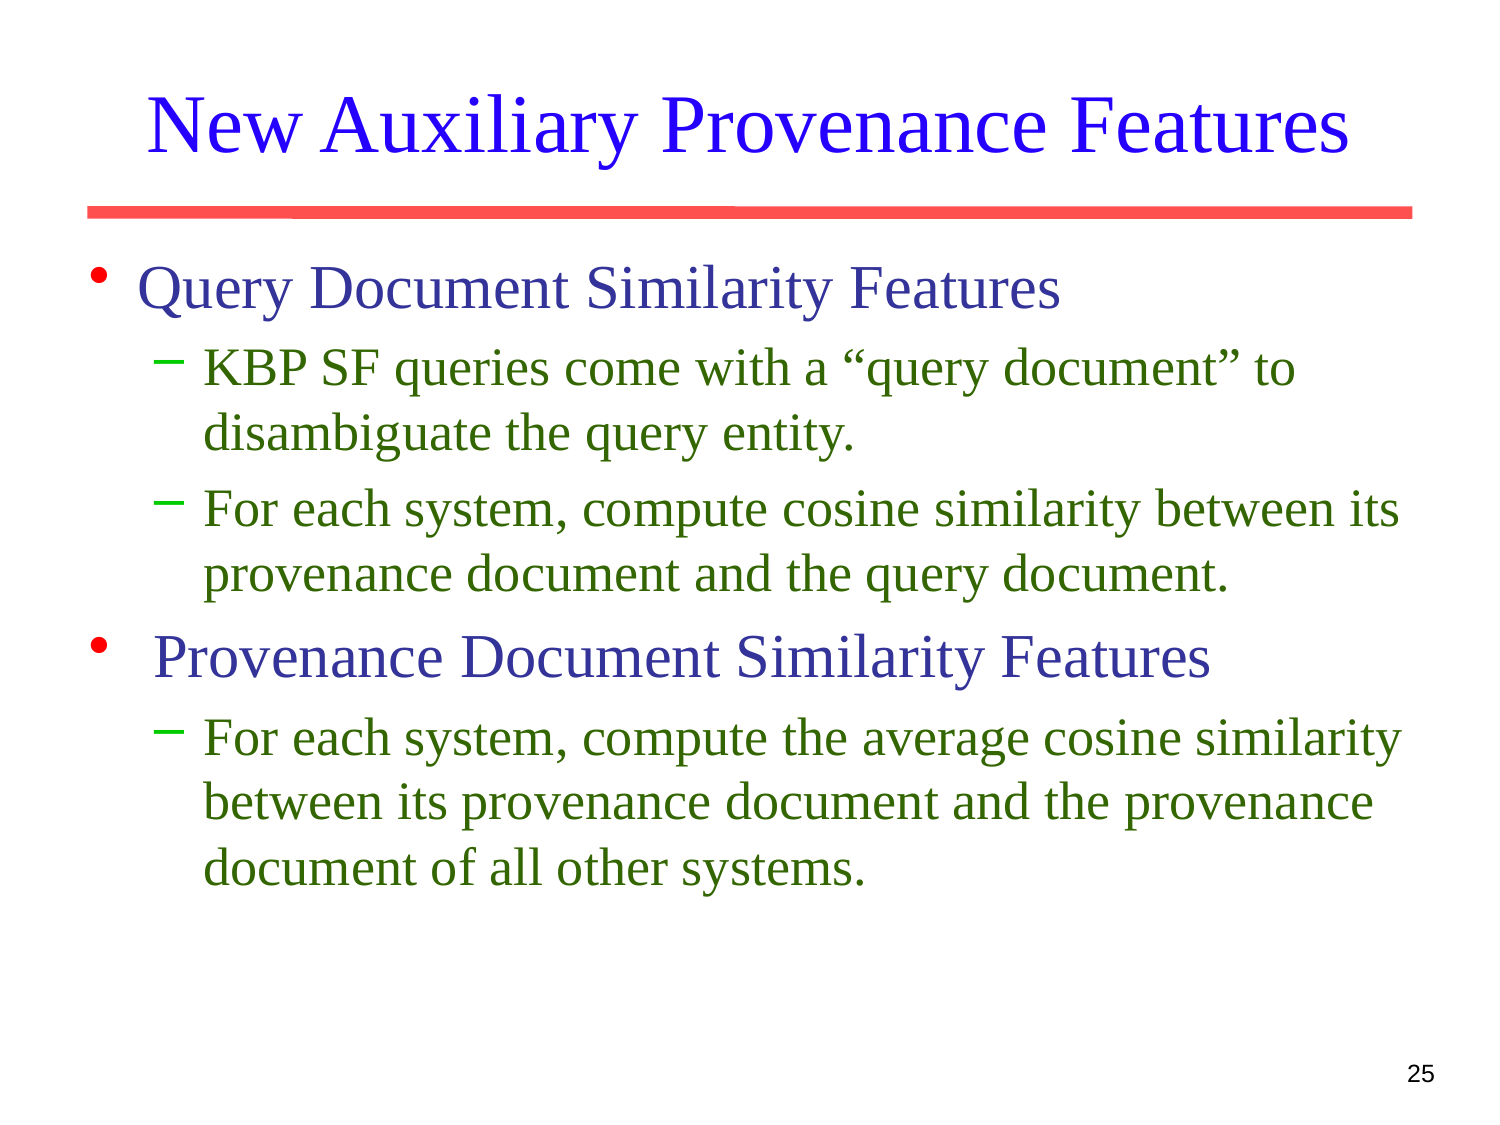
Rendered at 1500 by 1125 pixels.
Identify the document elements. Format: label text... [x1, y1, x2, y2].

slide_number 25 [1137, 1050, 1450, 1125]
text_box New Auxiliary Provenance Features [112, 37, 1388, 200]
text_box Query Document Similarity Features KBP SF queries come with a “query document” to disambiguate the query entity. For each system, compute cosine similarity between its provenance document and the query document. Provenance Document Similarity Features For each system, compute the average cosine similarity between its provenance document and the provenance document of all other systems. [79, 245, 1417, 1045]
